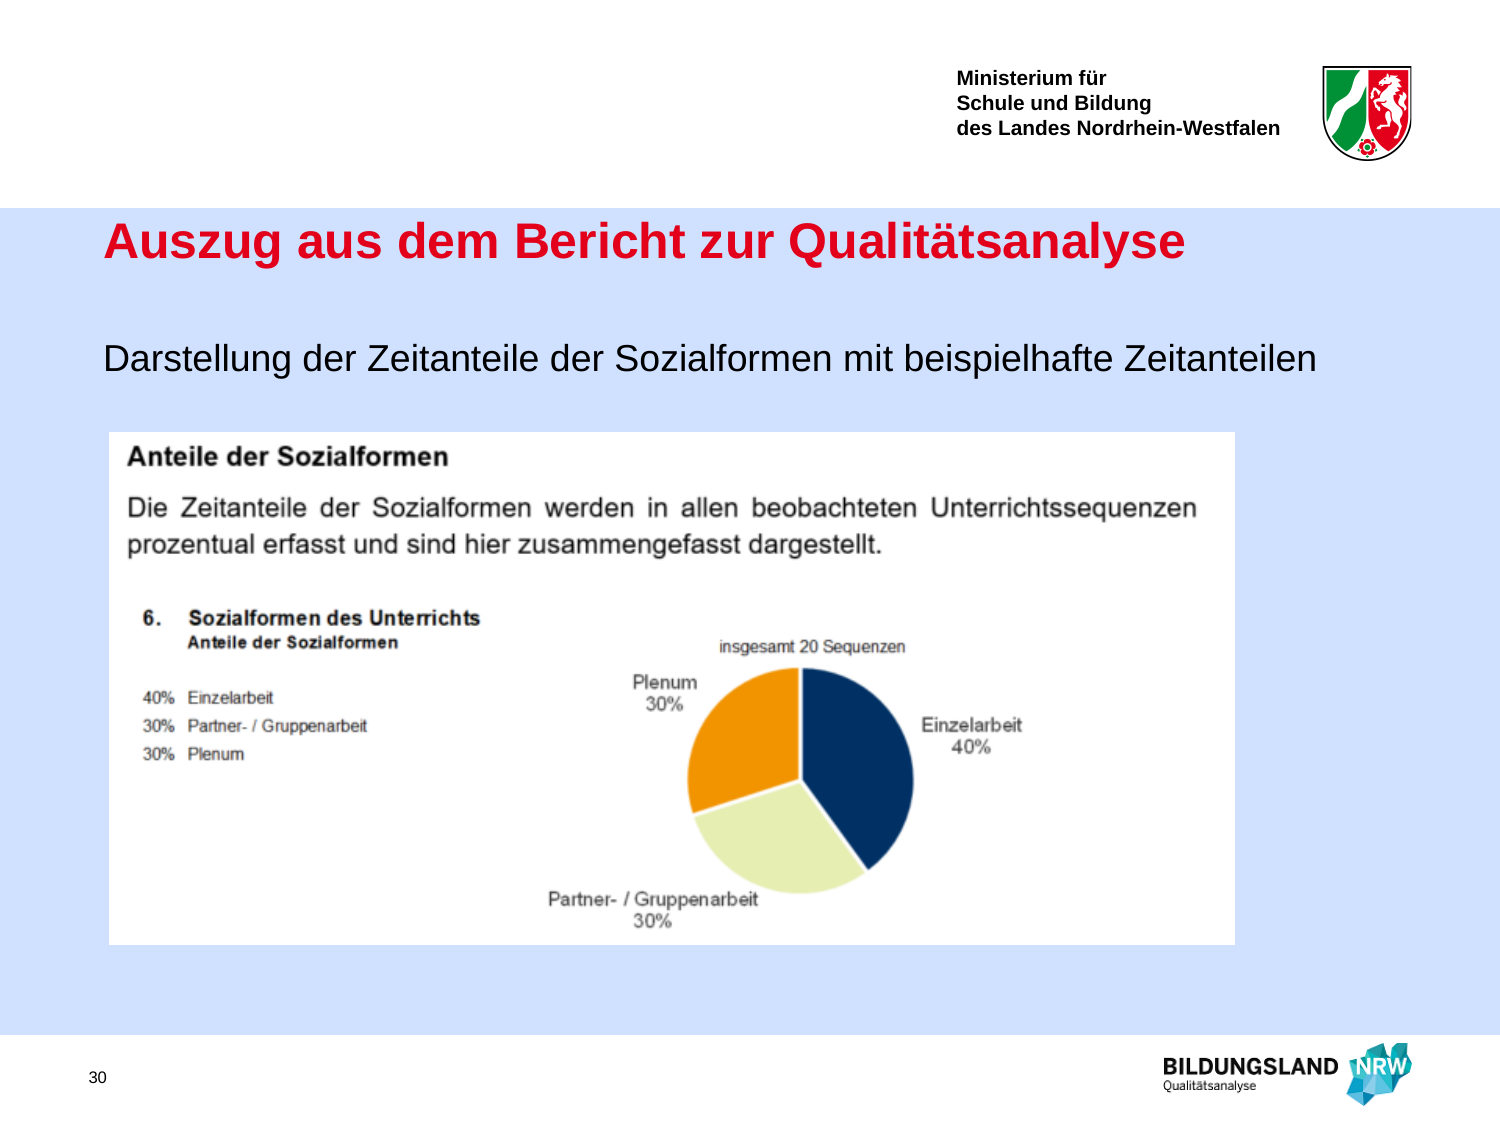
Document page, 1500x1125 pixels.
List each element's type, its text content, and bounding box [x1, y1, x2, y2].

text_box Darstellung der Zeitanteile der Sozialformen mit beispielhafte Zeitanteilen [88, 326, 1341, 386]
picture [1163, 1043, 1412, 1106]
slide_number 30 [88, 1067, 136, 1124]
text_box Auszug aus dem Bericht zur Qualitätsanalyse [88, 208, 1425, 277]
picture [1320, 66, 1412, 161]
picture [108, 432, 1235, 946]
